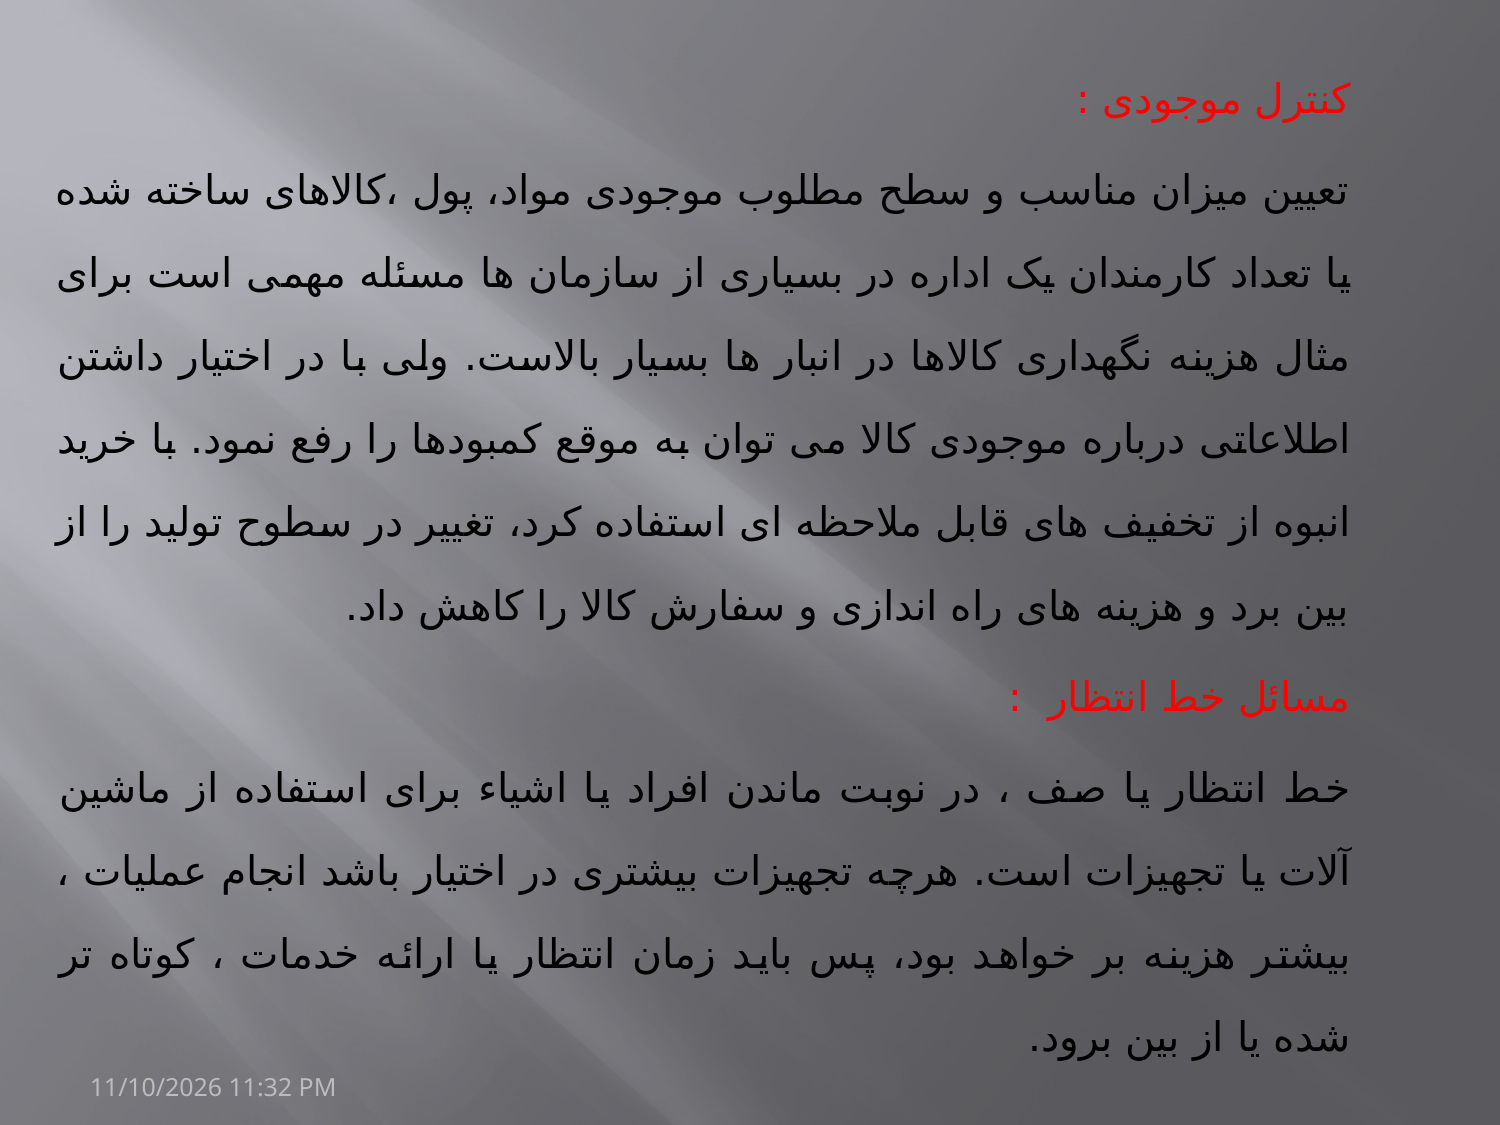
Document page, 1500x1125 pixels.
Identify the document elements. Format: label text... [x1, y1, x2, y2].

list کنترل موجودی : تعیین میزان مناسب و سطح مطلوب موجودی مواد، پول ،کالاهای ساخته شده یا تعداد کارمندان یک اداره در بسیاری از سازمان ها مسئله مهمی است برای مثال هزینه نگهداری کالاها در انبار ها بسیار بالاست. ولی با در اختیار داشتن اطلاعاتی درباره موجودی کالا می توان به موقع کمبودها را رفع نمود. با خرید انبوه از تخفیف های قابل ملاحظه ای استفاده کرد، تغییر در سطوح تولید را از بین برد و هزینه های راه اندازی و سفارش کالا را کاهش داد. مسائل خط انتظار : خط انتظار یا صف ، در نوبت ماندن افراد یا اشیاء برای استفاده از ماشین آلات یا تجهیزات است. هرچه تجهیزات بیشتری در اختیار باشد انجام عملیات ، بیشتر هزینه بر خواهد بود، پس باید زمان انتظار یا ارائه خدمات ، کوتاه تر شده یا از بین برود. [41, 30, 1447, 1083]
slide_number 20/مارس/1 [75, 1052, 425, 1113]
